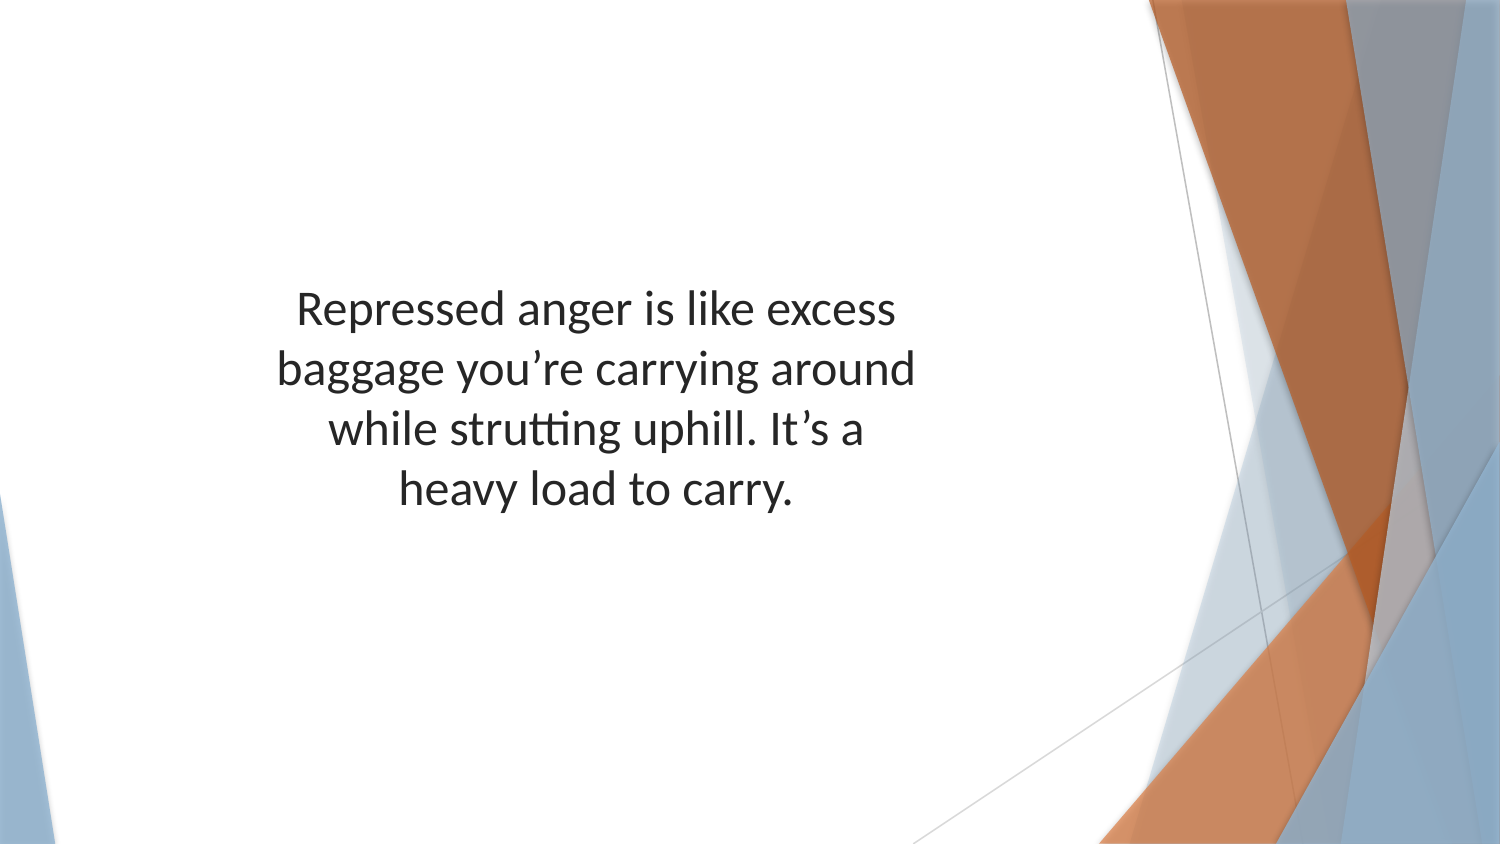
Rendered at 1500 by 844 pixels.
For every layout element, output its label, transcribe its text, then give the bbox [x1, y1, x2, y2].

list Repressed anger is like excess baggage you’re carrying around while strutting uphill. It’s a heavy load to carry. [253, 268, 939, 552]
